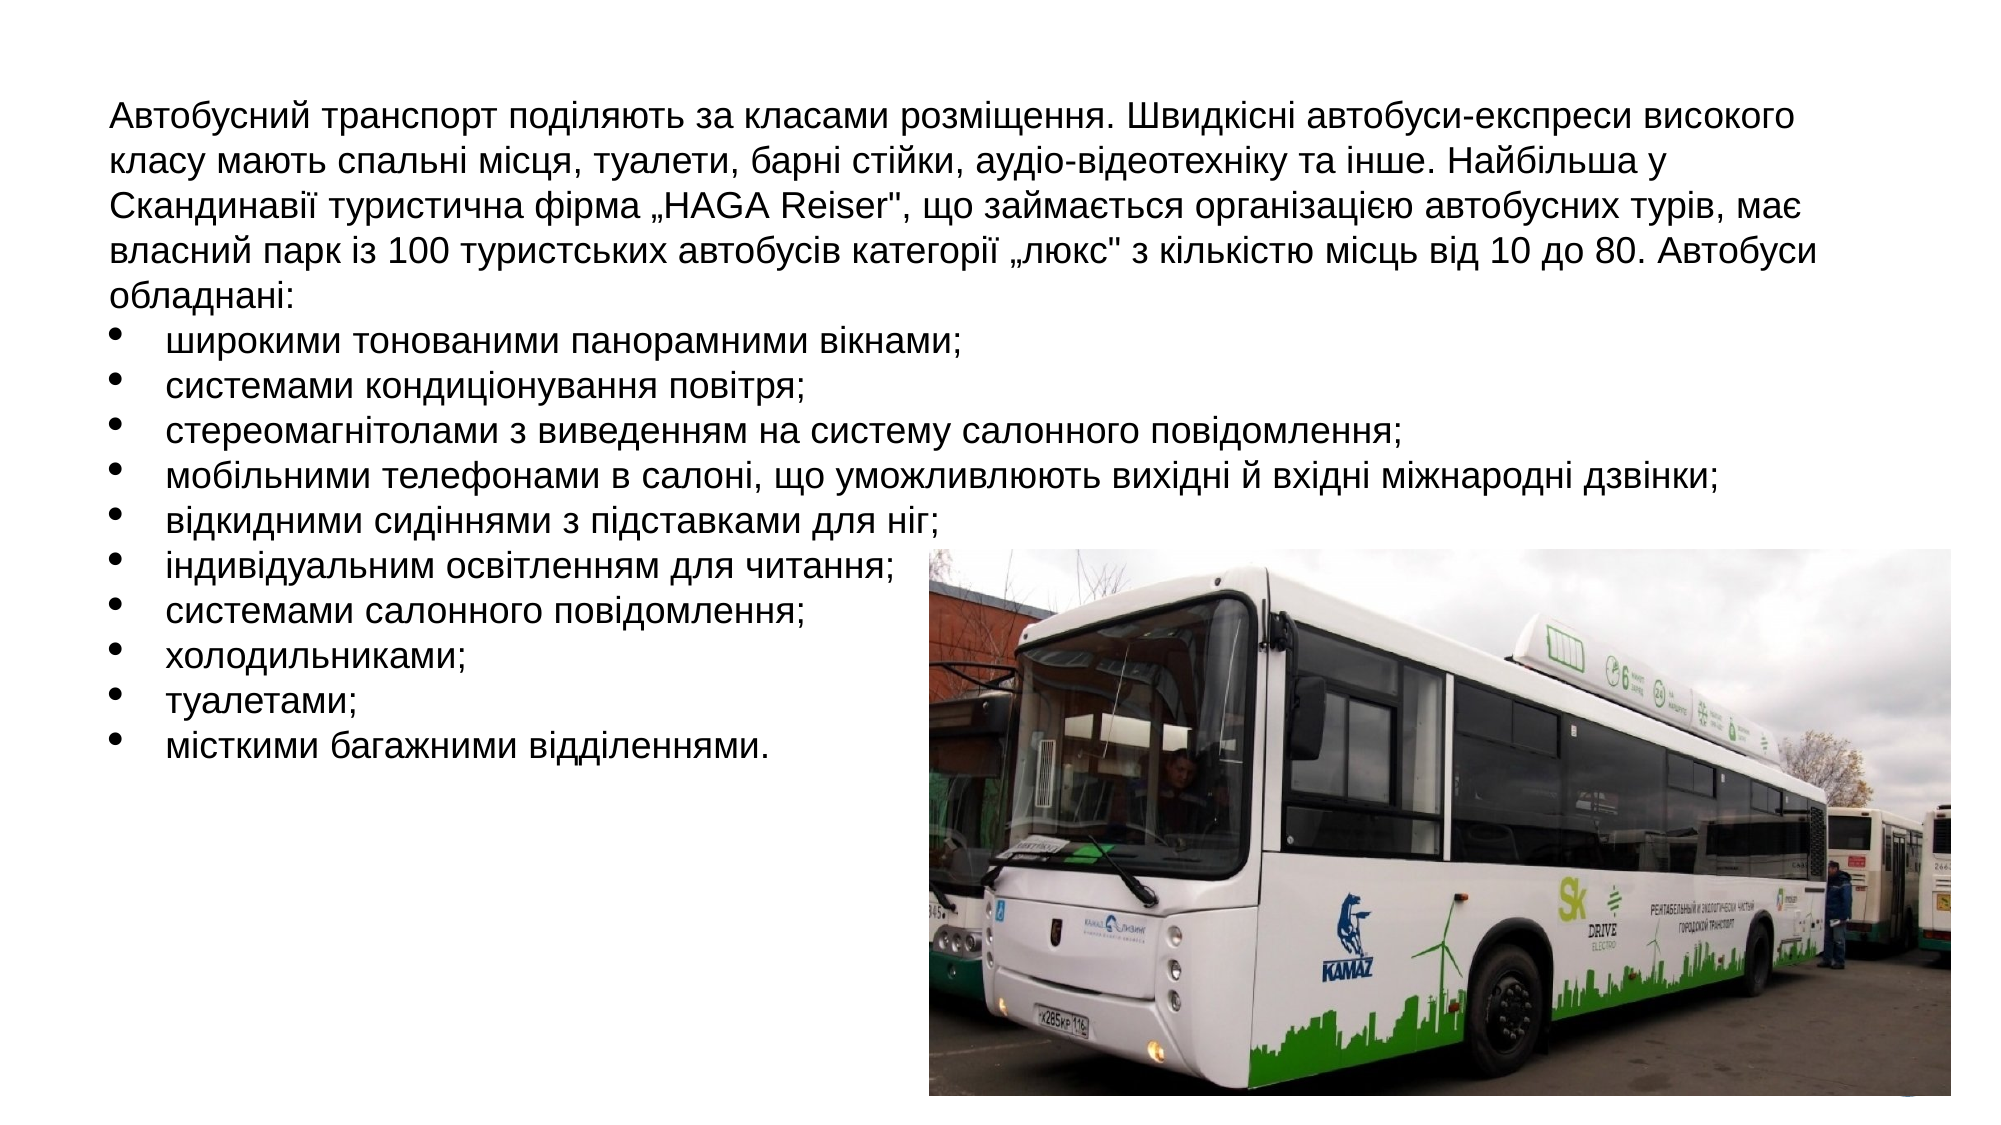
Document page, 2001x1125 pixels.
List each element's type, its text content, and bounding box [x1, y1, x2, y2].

text_box Автобусний транспорт поділяють за класами розміщення. Швидкісні автобуси-експреси високого класу мають спальні місця, туалети, барні стійки, аудіо-відеотехніку та інше. Найбільша у Скандинавії туристична фірма „НАGА Reiser", що займається організацією автобусних турів, має власний парк із 100 туристських автобусів категорії „люкс" з кількістю місць від 10 до 80. Автобуси обладнані: широкими тонованими панорамними вікнами; системами кондиціонування повітря; стереомагнітолами з виведенням на систему салонного повідомлення; мобільними телефонами в салоні, що уможливлюють вихідні й вхідні міжнародні дзвінки; відкидними сидіннями з підставками для ніг; індивідуальним освітленням для читання; системами салонного повідомлення; холодильниками; туалетами; місткими багажними відділеннями. [94, 83, 1900, 774]
picture [929, 549, 1951, 1096]
